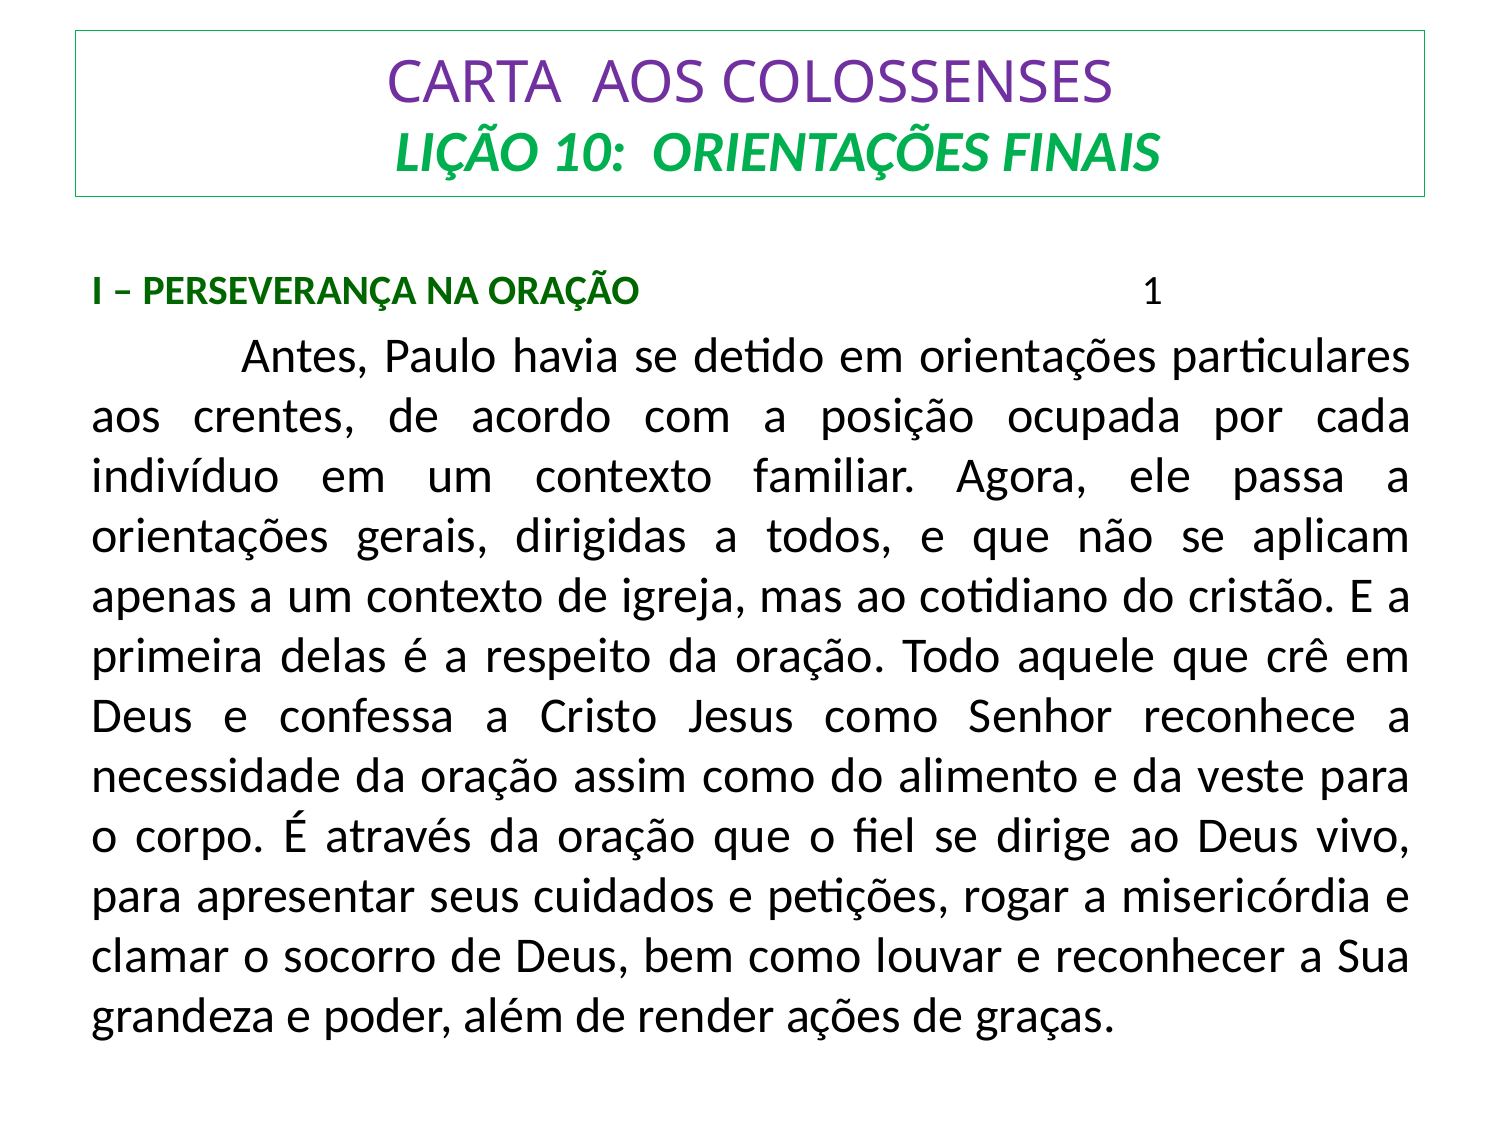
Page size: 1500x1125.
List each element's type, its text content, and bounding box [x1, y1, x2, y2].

list I – PERSEVERANÇA NA ORAÇÃO 1 Antes, Paulo havia se detido em orientações particulares aos crentes, de acordo com a posição ocupada por cada indivíduo em um contexto familiar. Agora, ele passa a orientações gerais, dirigidas a todos, e que não se aplicam apenas a um contexto de igreja, mas ao cotidiano do cristão. E a primeira delas é a respeito da oração. Todo aquele que crê em Deus e confessa a Cristo Jesus como Senhor reconhece a necessidade da oração assim como do alimento e da veste para o corpo. É através da oração que o fiel se dirige ao Deus vivo, para apresentar seus cuidados e petições, rogar a misericórdia e clamar o socorro de Deus, bem como louvar e reconhecer a Sua grandeza e poder, além de render ações de graças. [76, 255, 1427, 1059]
title CARTA AOS COLOSSENSES LIÇÃO 10: ORIENTAÇÕES FINAIS [75, 30, 1425, 197]
